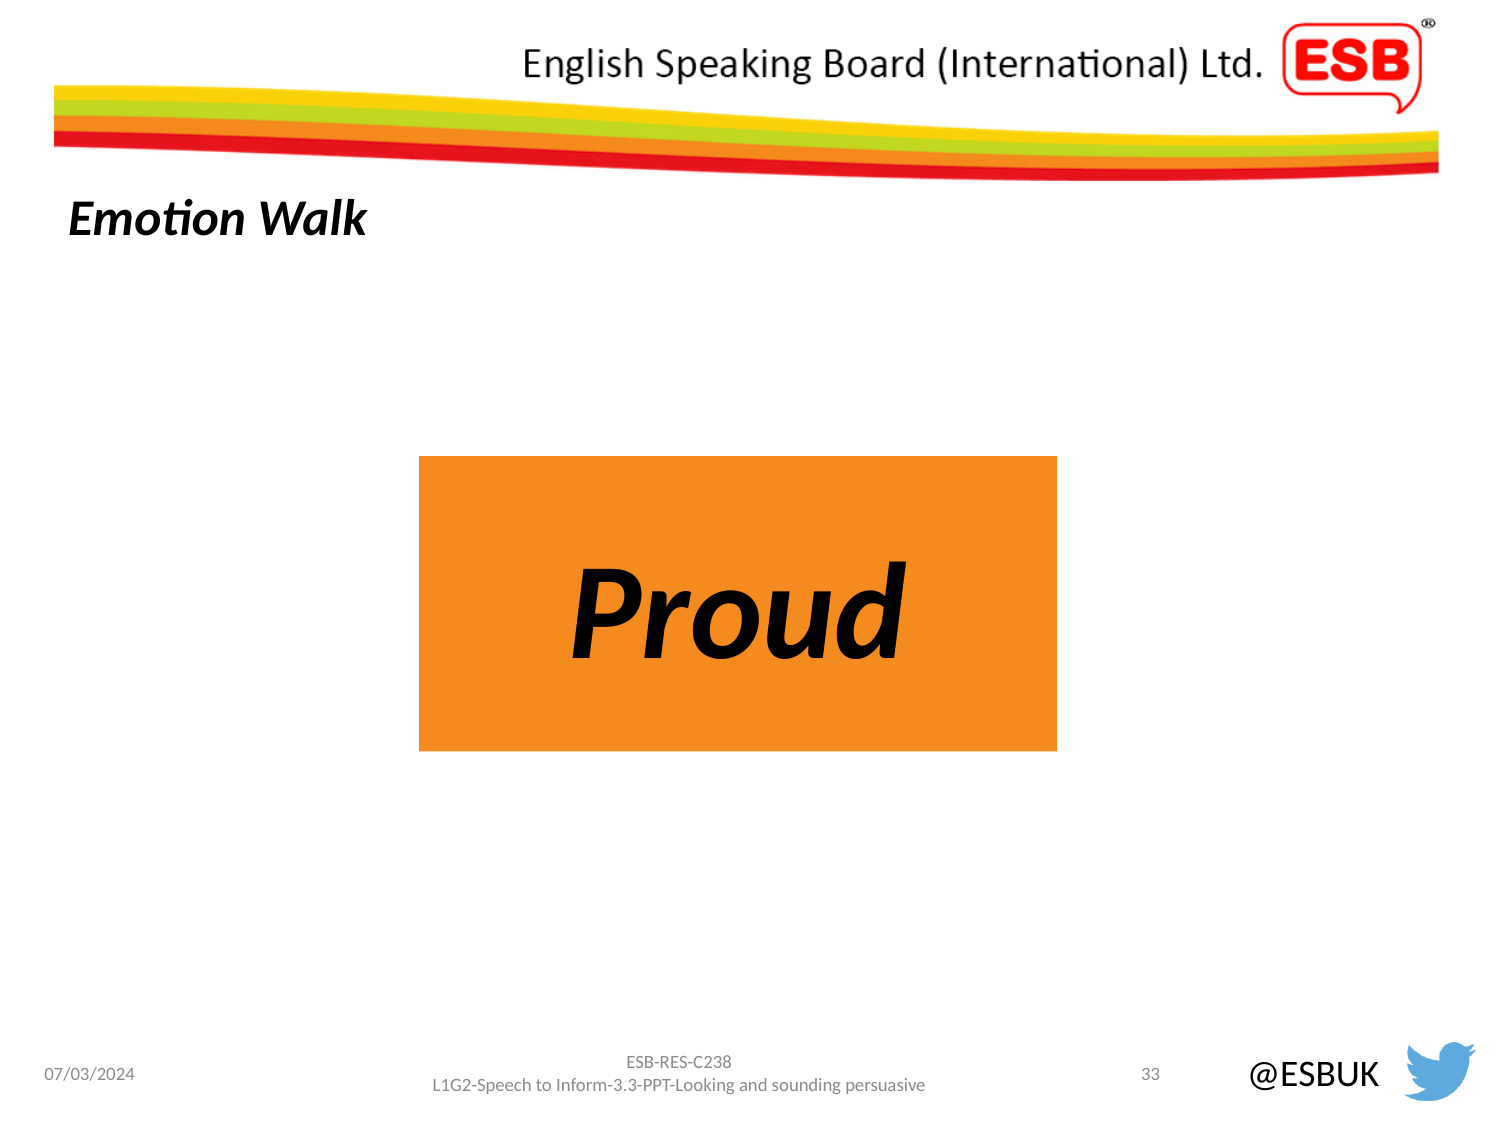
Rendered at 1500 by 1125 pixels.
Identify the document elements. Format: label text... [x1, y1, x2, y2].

picture [0, 0, 1500, 189]
text_box Proud [418, 455, 1058, 753]
title Emotion Walk [53, 183, 1347, 255]
slide_number 33 [930, 1042, 1176, 1103]
picture [1404, 1042, 1476, 1101]
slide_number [29, 1042, 367, 1103]
footer ESB-RES-C238 L1G2-Speech to Inform-3.3-PPT-Looking and sounding persuasive [395, 1042, 930, 1103]
